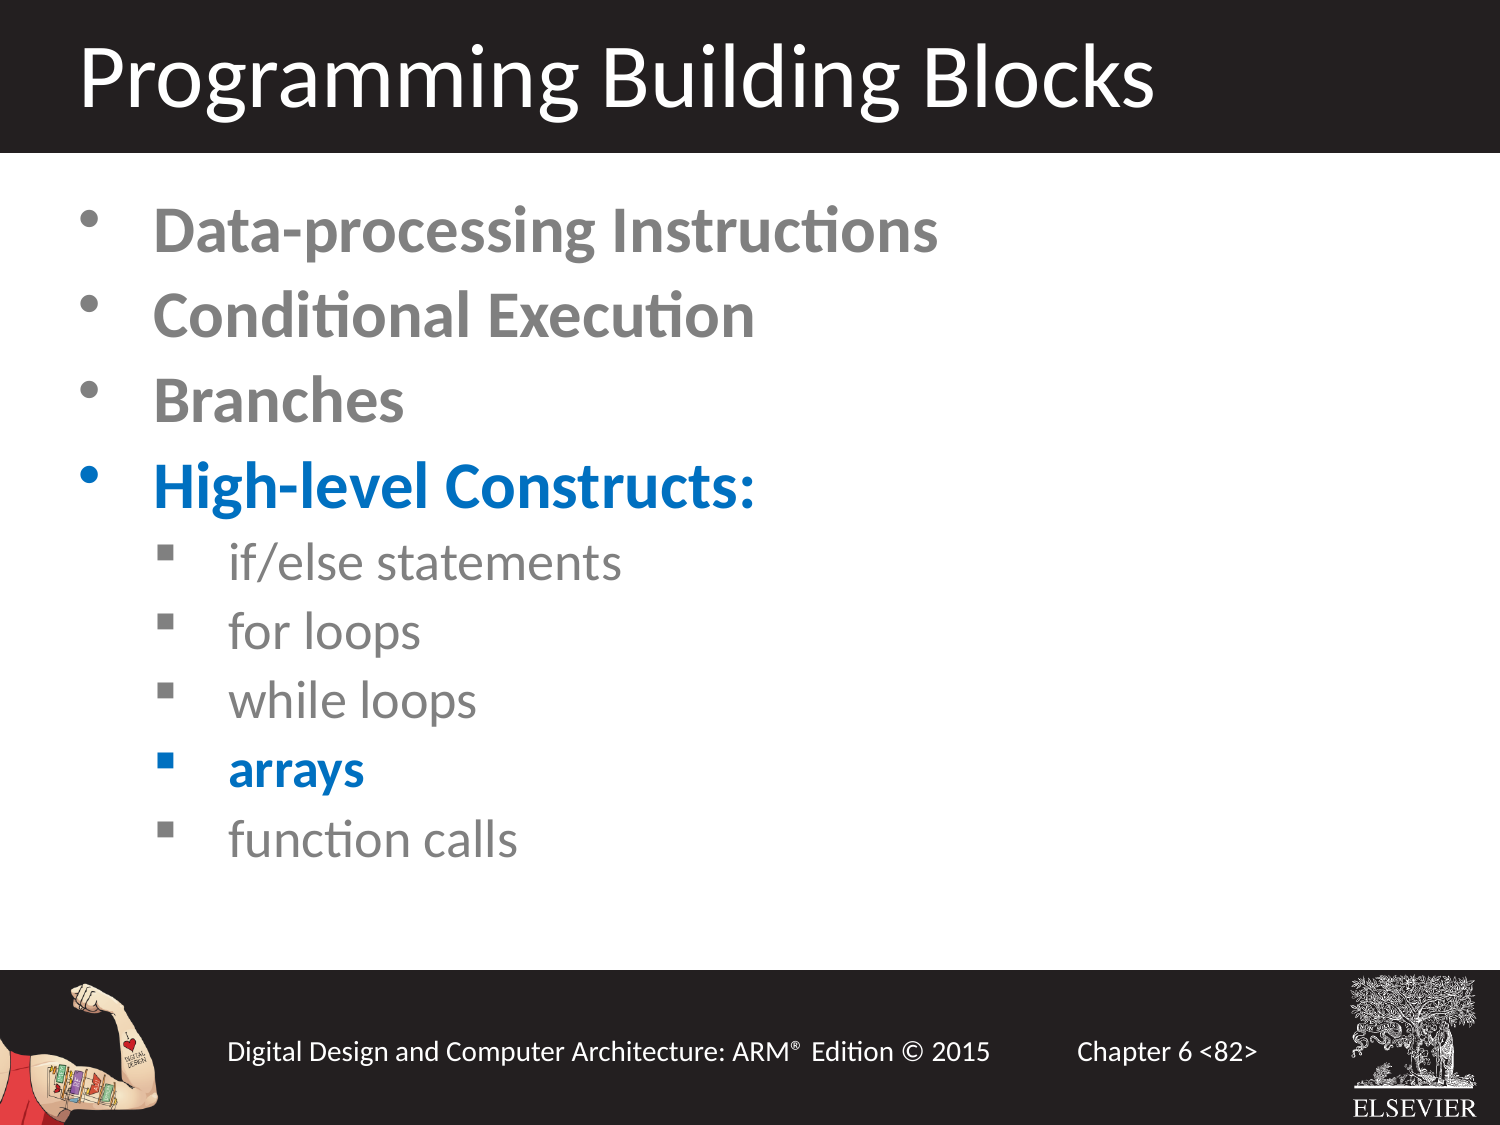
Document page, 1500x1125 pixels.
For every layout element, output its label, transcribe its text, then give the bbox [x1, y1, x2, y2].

picture [0, 979, 163, 1125]
picture [1350, 974, 1477, 1117]
text_box Programming Building Blocks [63, 8, 1488, 133]
text_box Data-processing Instructions Conditional Execution Branches High-level Constructs: if/else statements for loops while loops arrays function calls [63, 187, 1413, 1000]
